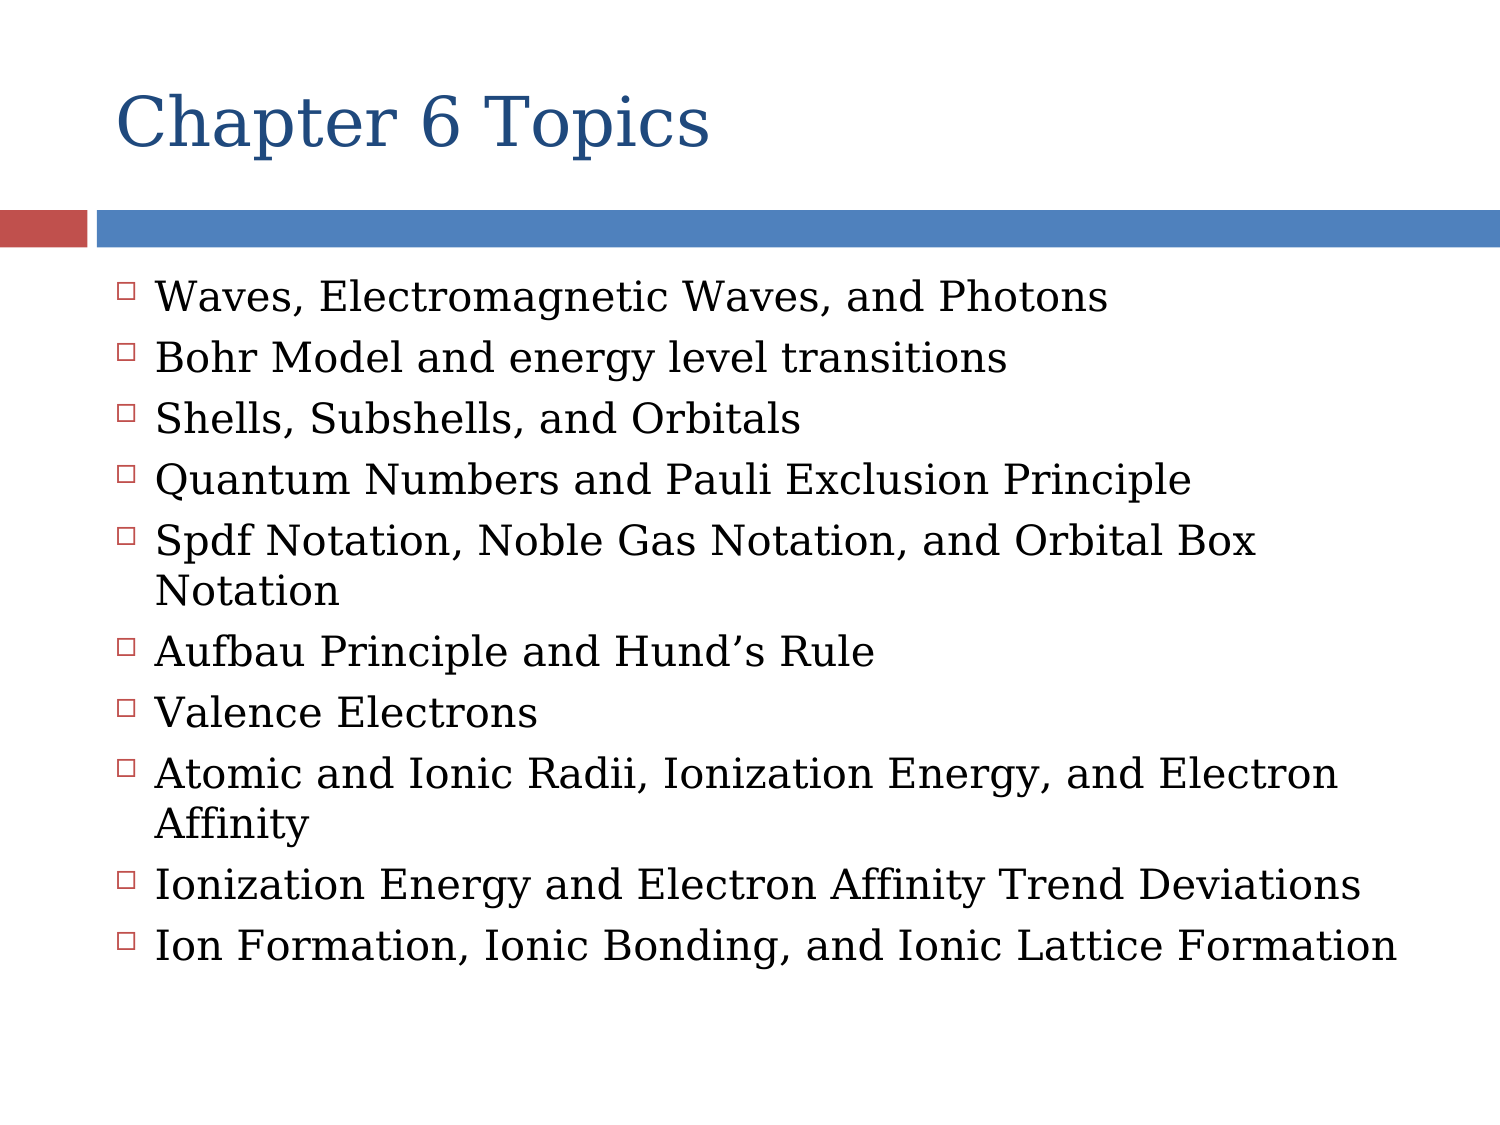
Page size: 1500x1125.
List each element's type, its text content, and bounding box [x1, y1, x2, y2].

list Waves, Electromagnetic Waves, and Photons Bohr Model and energy level transitions Shells, Subshells, and Orbitals Quantum Numbers and Pauli Exclusion Principle Spdf Notation, Noble Gas Notation, and Orbital Box Notation Aufbau Principle and Hund’s Rule Valence Electrons Atomic and Ionic Radii, Ionization Energy, and Electron Affinity Ionization Energy and Electron Affinity Trend Deviations Ion Formation, Ionic Bonding, and Ionic Lattice Formation [100, 262, 1438, 1000]
title Chapter 6 Topics [100, 37, 1438, 200]
